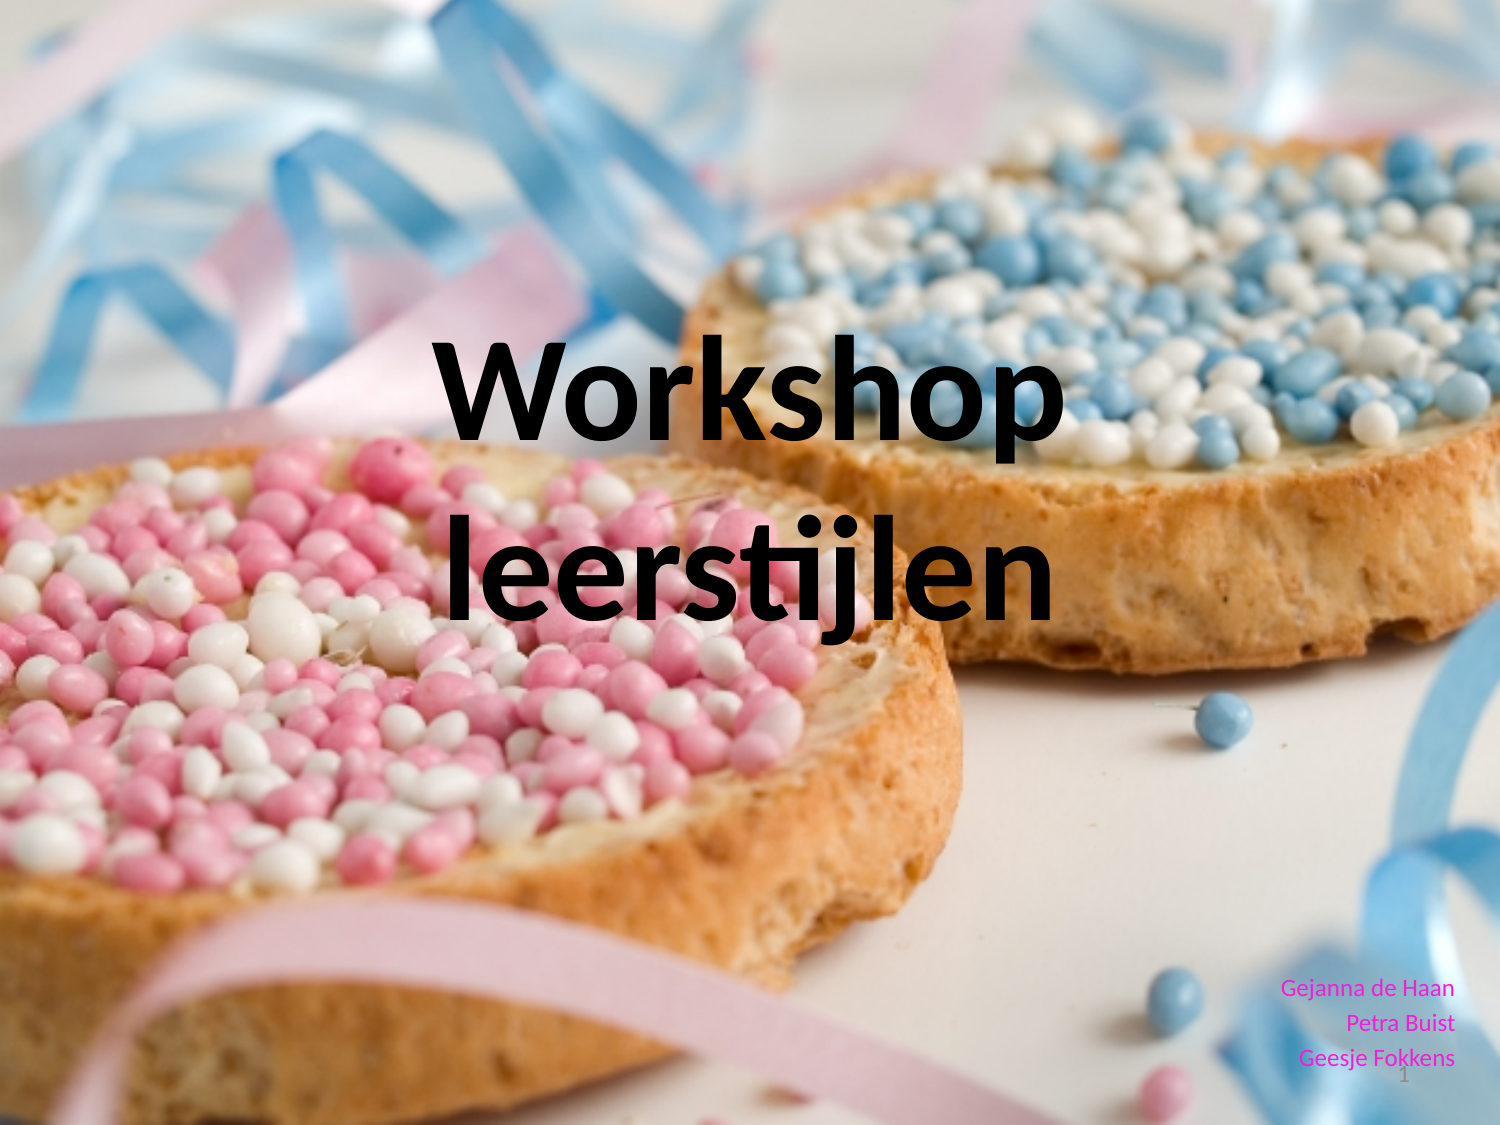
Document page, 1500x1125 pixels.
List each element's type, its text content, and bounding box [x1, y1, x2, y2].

picture [0, 0, 1500, 1125]
subtitle Gejanna de Haan Petra Buist Geesje Fokkens [225, 964, 1471, 1103]
title Workshop leerstijlen [112, 349, 1388, 591]
slide_number 1 [1074, 1042, 1425, 1103]
